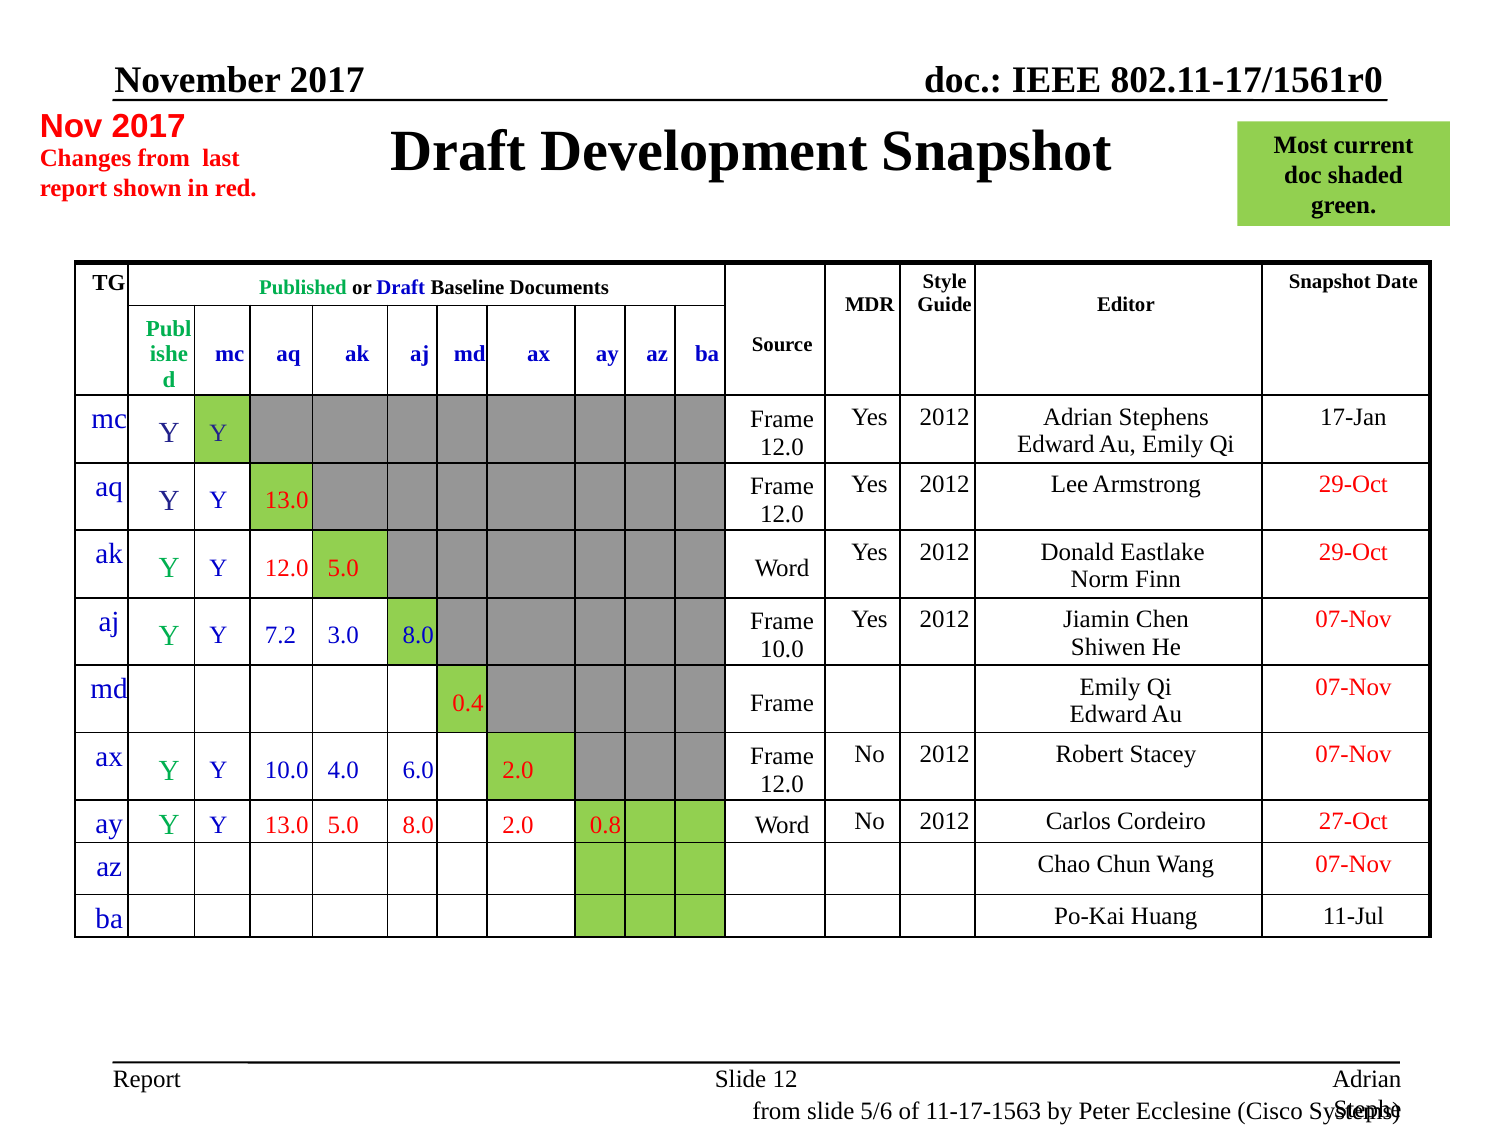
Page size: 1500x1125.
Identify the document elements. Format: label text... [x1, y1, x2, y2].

table_cell Y [129, 733, 194, 799]
table_cell Yes [826, 531, 899, 597]
table_cell Published [129, 306, 194, 394]
table_cell 11-Jul [1263, 895, 1428, 936]
table_cell Jiamin Chen Shiwen He [976, 599, 1261, 664]
table_cell Yes [826, 396, 899, 462]
table_cell Y [129, 599, 194, 664]
table_cell md [438, 306, 486, 394]
table_cell [195, 666, 249, 732]
table_cell 2012 [901, 464, 974, 529]
table_cell [826, 843, 899, 894]
table_cell Emily Qi Edward Au [976, 666, 1261, 732]
table_cell ba [76, 895, 127, 936]
table_cell [726, 843, 824, 894]
table_cell [388, 666, 436, 732]
table_cell [676, 531, 724, 597]
table_header Published or Draft Baseline Documents [129, 265, 724, 305]
table_cell 5.0 [313, 801, 387, 842]
table_cell No [826, 733, 899, 799]
table_cell 2.0 [488, 733, 574, 799]
table_cell 29-Oct [1263, 464, 1428, 529]
table_cell 13.0 [251, 801, 312, 842]
table_cell ax [76, 733, 127, 799]
table_header Editor [976, 265, 1261, 394]
table_cell [129, 666, 194, 732]
table_cell [388, 531, 436, 597]
table_cell [438, 733, 486, 799]
table_cell [129, 895, 194, 936]
table_cell [626, 733, 674, 799]
table_cell [626, 895, 674, 936]
table_cell 2012 [901, 599, 974, 664]
table_cell [576, 531, 624, 597]
table_cell az [626, 306, 674, 394]
table_cell [488, 464, 574, 529]
table_cell Frame 12.0 [726, 733, 824, 799]
table_cell 0.8 [576, 801, 624, 842]
table_cell 2012 [901, 733, 974, 799]
title Draft Development Snapshot [114, 109, 1390, 185]
table_header Style Guide [901, 265, 974, 394]
table_header Snapshot Date [1263, 265, 1428, 394]
table_cell [313, 666, 387, 732]
table_cell 4.0 [313, 733, 387, 799]
table_cell [313, 396, 387, 462]
table_cell 3.0 [313, 599, 387, 664]
table_cell 2012 [901, 531, 974, 597]
table_cell Frame 10.0 [726, 599, 824, 664]
text_box from slide 5/6 of 11-17-1563 by Peter Ecclesine (Cisco Systems) [343, 1087, 1417, 1125]
table_cell [388, 843, 436, 894]
table_cell Word [726, 531, 824, 597]
table_cell [576, 843, 624, 894]
table_cell [251, 396, 312, 462]
table_cell ak [76, 531, 127, 597]
table_cell Frame 12.0 [726, 464, 824, 529]
table_cell [676, 599, 724, 664]
table_cell 12.0 [251, 531, 312, 597]
table_cell Frame 12.0 [726, 396, 824, 462]
table_cell Y [195, 801, 249, 842]
table_cell [576, 733, 624, 799]
table_cell 2.0 [488, 801, 574, 842]
table_cell ak [313, 306, 387, 394]
table_cell aj [388, 306, 436, 394]
table_cell Word [726, 801, 824, 842]
table_cell [195, 843, 249, 894]
table_cell [726, 895, 824, 936]
table_cell [676, 801, 724, 842]
table_cell Adrian Stephens Edward Au, Emily Qi [976, 396, 1261, 462]
table_cell 29-Oct [1263, 531, 1428, 597]
table_cell ax [488, 306, 574, 394]
table_cell Carlos Cordeiro [976, 801, 1261, 842]
table_cell [251, 666, 312, 732]
table_cell [826, 666, 899, 732]
table_cell [488, 895, 574, 936]
table_cell mc [76, 396, 127, 462]
table_cell Y [195, 531, 249, 597]
table_cell [438, 843, 486, 894]
table_cell aq [76, 464, 127, 529]
table_cell [438, 801, 486, 842]
table_cell [676, 895, 724, 936]
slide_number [114, 54, 374, 101]
table_cell [576, 464, 624, 529]
table_cell 8.0 [388, 599, 436, 664]
table_cell [251, 895, 312, 936]
footer Adrian Stephens, Intel Corporation [1324, 1061, 1402, 1087]
table_cell Y [129, 464, 194, 529]
table_header Source [726, 265, 824, 394]
table_cell 13.0 [251, 464, 312, 529]
table_cell Yes [826, 464, 899, 529]
table_cell [313, 464, 387, 529]
table_cell Y [195, 599, 249, 664]
table_cell ay [76, 801, 127, 842]
table_cell [488, 843, 574, 894]
slide_number Slide 12 [711, 1061, 801, 1093]
table_cell [488, 666, 574, 732]
table_cell [576, 895, 624, 936]
table_cell [438, 599, 486, 664]
table_cell [438, 464, 486, 529]
table_cell Y [195, 733, 249, 799]
table_cell az [76, 843, 127, 894]
table_cell [626, 599, 674, 664]
table_cell aj [76, 599, 127, 664]
table_cell [626, 843, 674, 894]
table_cell [676, 733, 724, 799]
table_cell [488, 531, 574, 597]
table_cell [676, 843, 724, 894]
table_cell [195, 895, 249, 936]
table_cell [901, 895, 974, 936]
table_cell 2012 [901, 801, 974, 842]
table_cell 27-Oct [1263, 801, 1428, 842]
table_cell Y [129, 396, 194, 462]
table_cell aq [251, 306, 312, 394]
table_cell 07-Nov [1263, 666, 1428, 732]
table_cell 8.0 [388, 801, 436, 842]
table_cell [438, 895, 486, 936]
table_cell 5.0 [313, 531, 387, 597]
table_cell Chao Chun Wang [976, 843, 1261, 894]
table_cell [626, 396, 674, 462]
table_cell [576, 396, 624, 462]
table_cell [388, 396, 436, 462]
table_cell ba [676, 306, 724, 394]
table_cell [313, 895, 387, 936]
table_cell No [826, 801, 899, 842]
table_cell [626, 666, 674, 732]
table_cell [313, 843, 387, 894]
table_cell md [76, 666, 127, 732]
table_cell [576, 666, 624, 732]
table_header TG [76, 265, 127, 394]
table_cell [438, 396, 486, 462]
table_cell [251, 843, 312, 894]
table_cell Y [129, 531, 194, 597]
table_cell 7.2 [251, 599, 312, 664]
table_cell [438, 531, 486, 597]
table_cell Y [195, 396, 249, 462]
text_box Nov 2017 [24, 96, 225, 151]
table_cell [676, 666, 724, 732]
table_cell [576, 599, 624, 664]
table_cell [826, 895, 899, 936]
table_cell 07-Nov [1263, 599, 1428, 664]
table_cell [488, 599, 574, 664]
table_cell 07-Nov [1263, 843, 1428, 894]
text_box Most current doc shaded green. [1237, 121, 1450, 226]
table_cell [626, 531, 674, 597]
table_cell 0.4 [438, 666, 486, 732]
table_cell Lee Armstrong [976, 464, 1261, 529]
table_cell Robert Stacey [976, 733, 1261, 799]
table_cell Y [129, 801, 194, 842]
table_cell [626, 801, 674, 842]
table_cell [901, 843, 974, 894]
table_cell 17-Jan [1263, 396, 1428, 462]
table_cell 07-Nov [1263, 733, 1428, 799]
table_cell mc [195, 306, 249, 394]
table_cell [388, 464, 436, 529]
table_cell Frame [726, 666, 824, 732]
table_cell [129, 843, 194, 894]
table_cell Po-Kai Huang [976, 895, 1261, 936]
table_header MDR [826, 265, 899, 394]
table_cell [388, 895, 436, 936]
table_cell Y [195, 464, 249, 529]
table_cell [626, 464, 674, 529]
table_cell [901, 666, 974, 732]
table_cell Donald Eastlake Norm Finn [976, 531, 1261, 597]
table_cell [488, 396, 574, 462]
table_cell Yes [826, 599, 899, 664]
table_cell 6.0 [388, 733, 436, 799]
table_cell 10.0 [251, 733, 312, 799]
table_cell ay [576, 306, 624, 394]
table_cell [676, 464, 724, 529]
table_cell [676, 396, 724, 462]
text_box Changes from last report shown in red. [24, 151, 300, 209]
table_cell 2012 [901, 396, 974, 462]
